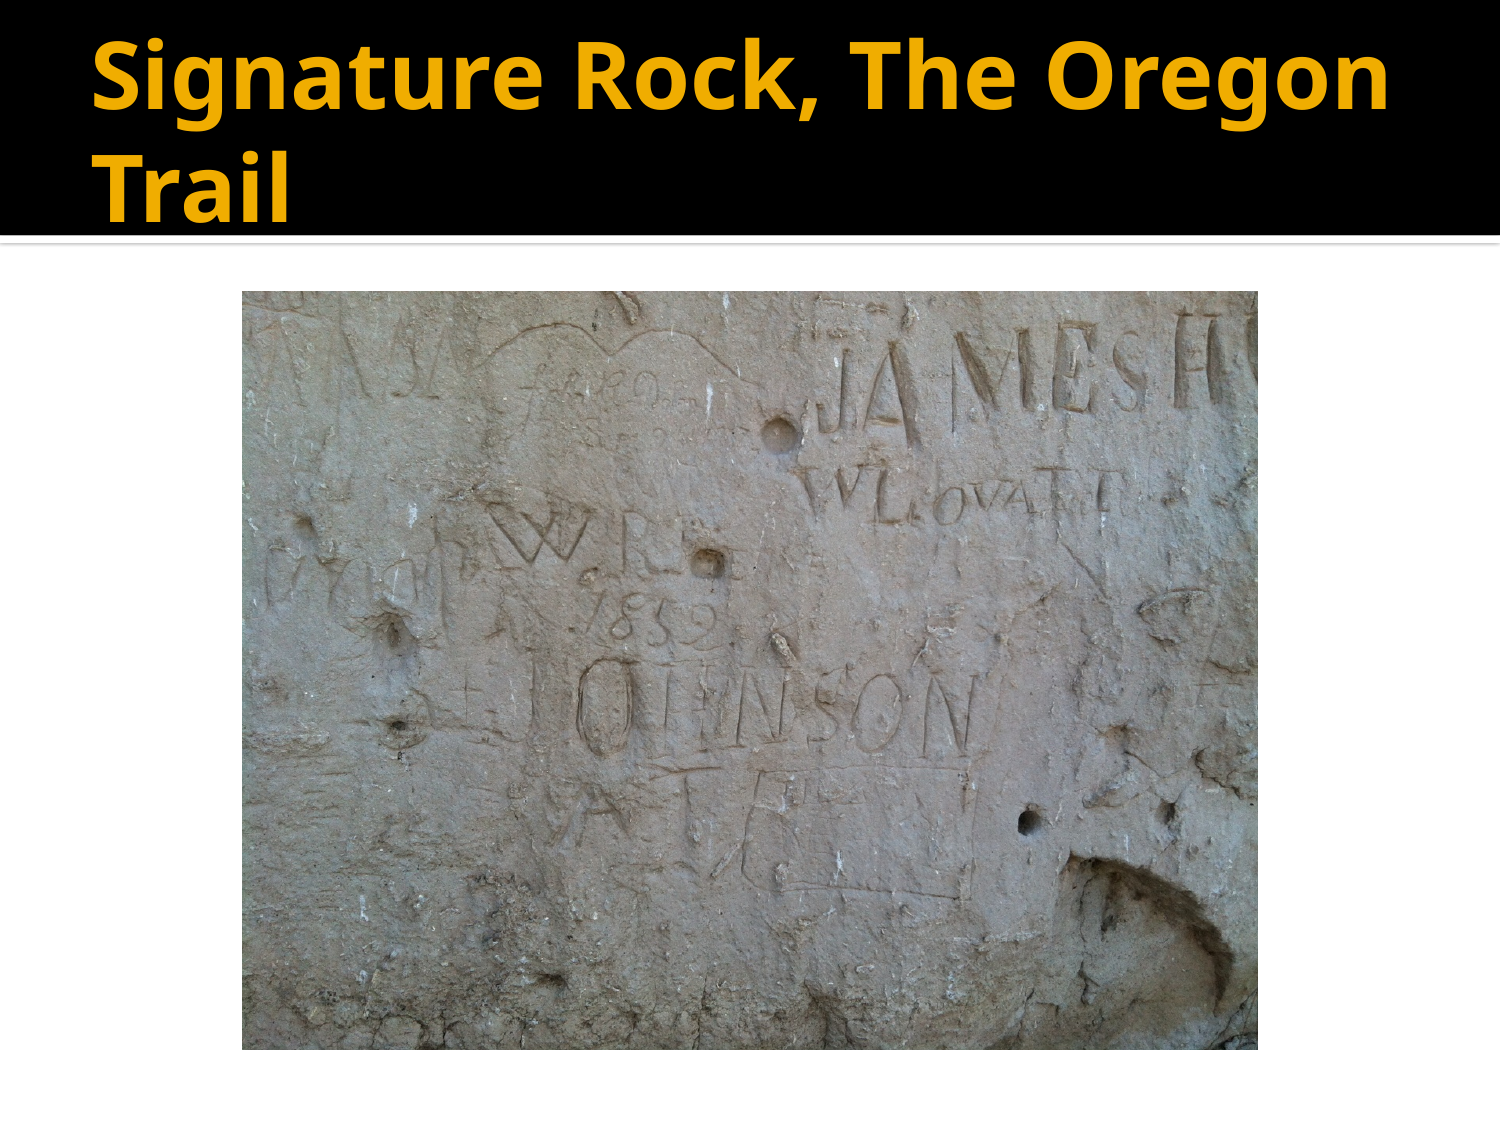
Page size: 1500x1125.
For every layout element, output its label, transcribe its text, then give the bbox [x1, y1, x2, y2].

title Signature Rock, The Oregon Trail [75, 25, 1425, 231]
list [241, 291, 1258, 1050]
